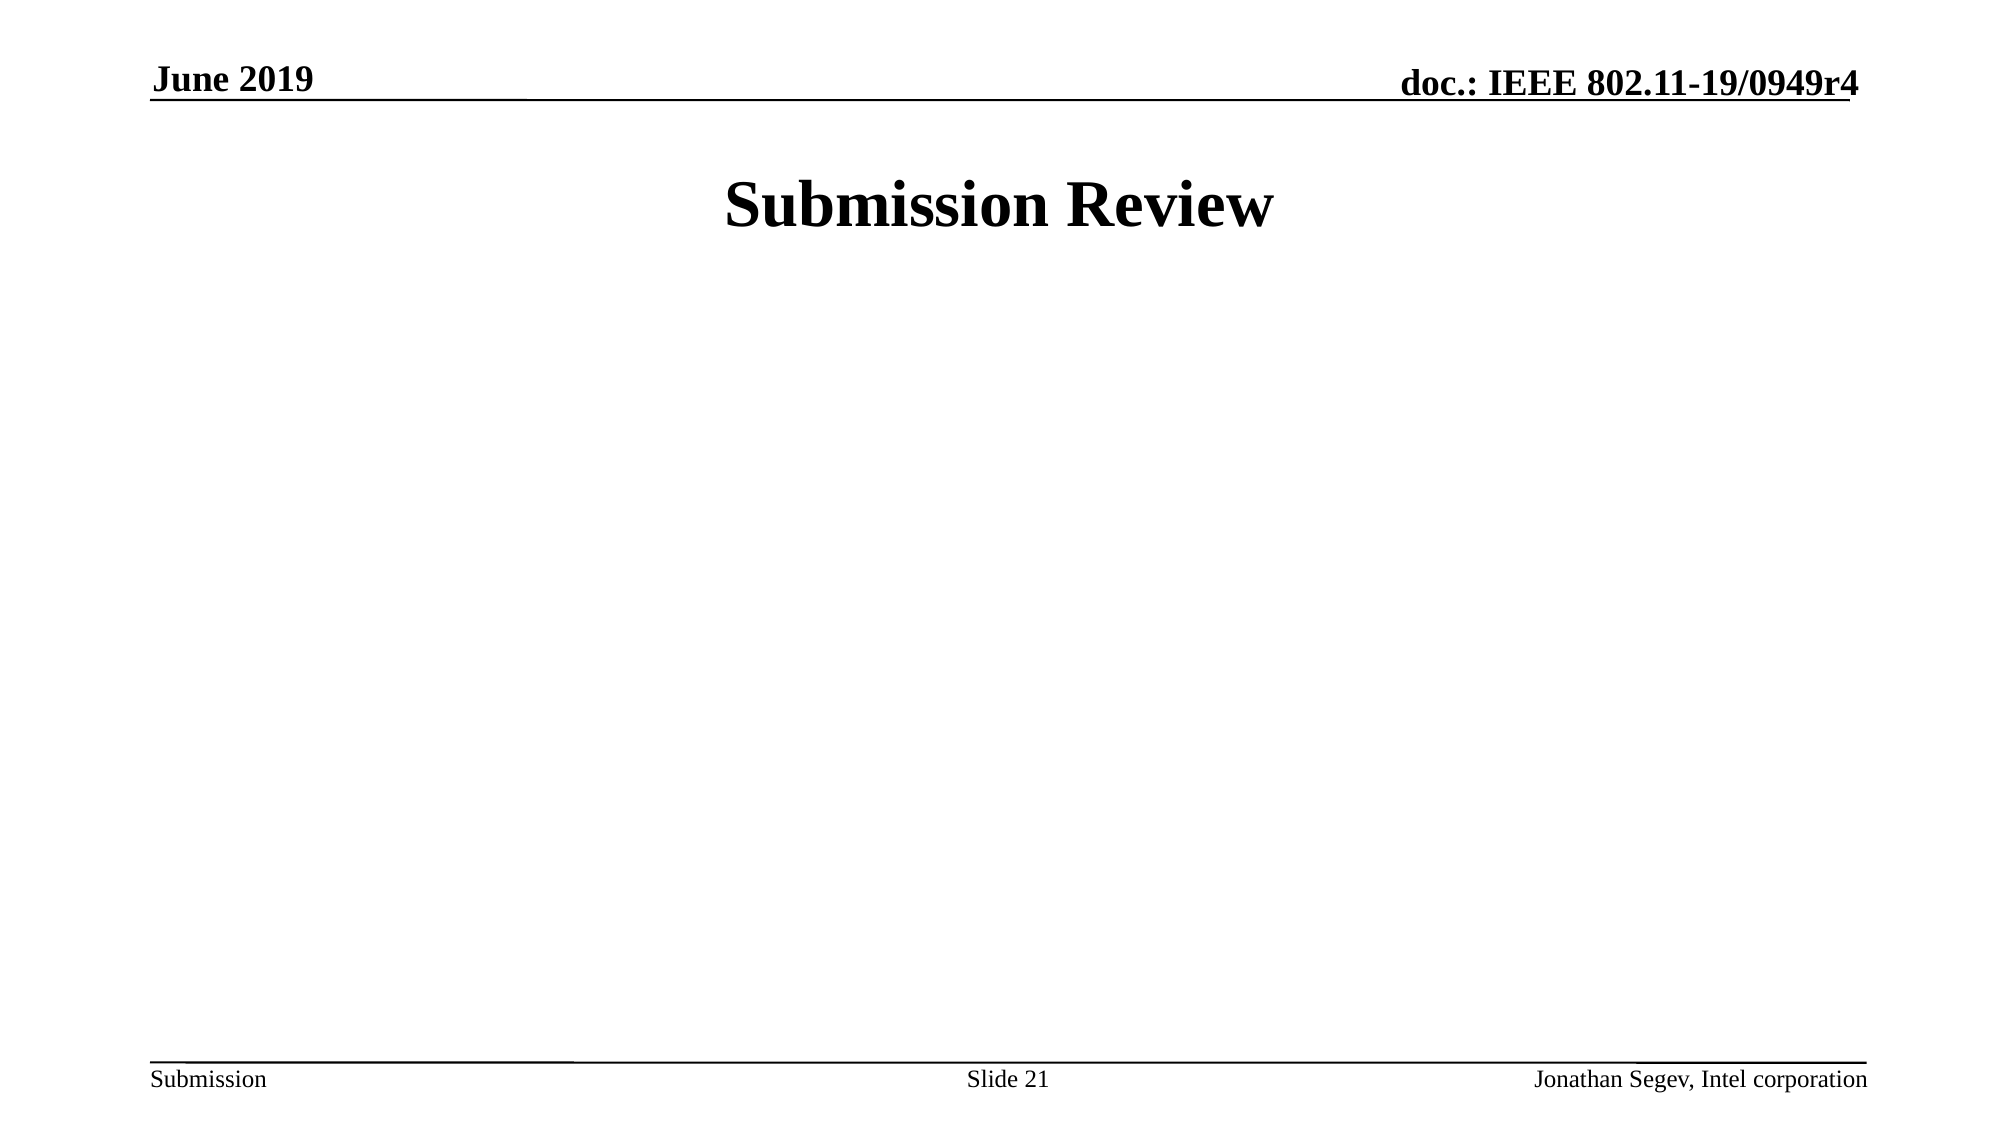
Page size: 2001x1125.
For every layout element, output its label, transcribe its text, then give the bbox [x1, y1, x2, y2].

title Submission Review [149, 112, 1850, 288]
slide_number Slide 21 [950, 1061, 1067, 1123]
footer Jonathan Segev, Intel corporation [1171, 1061, 1869, 1093]
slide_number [152, 54, 563, 100]
